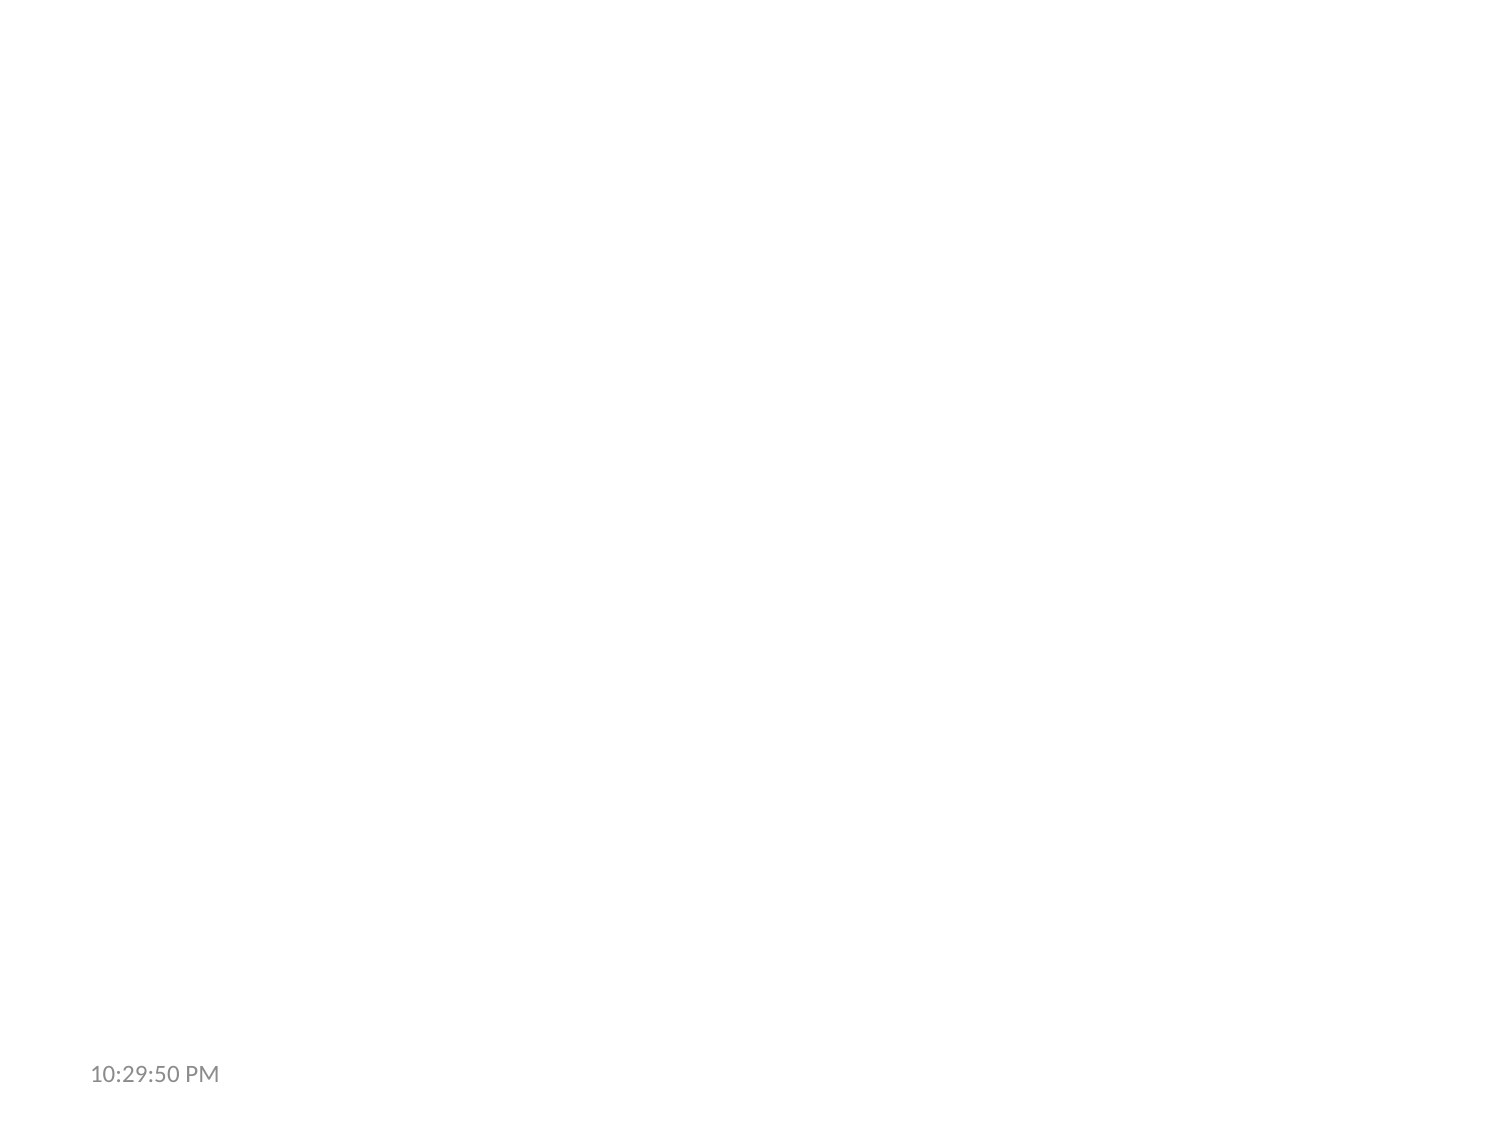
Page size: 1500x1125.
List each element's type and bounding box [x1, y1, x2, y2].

slide_number [75, 1042, 425, 1103]
